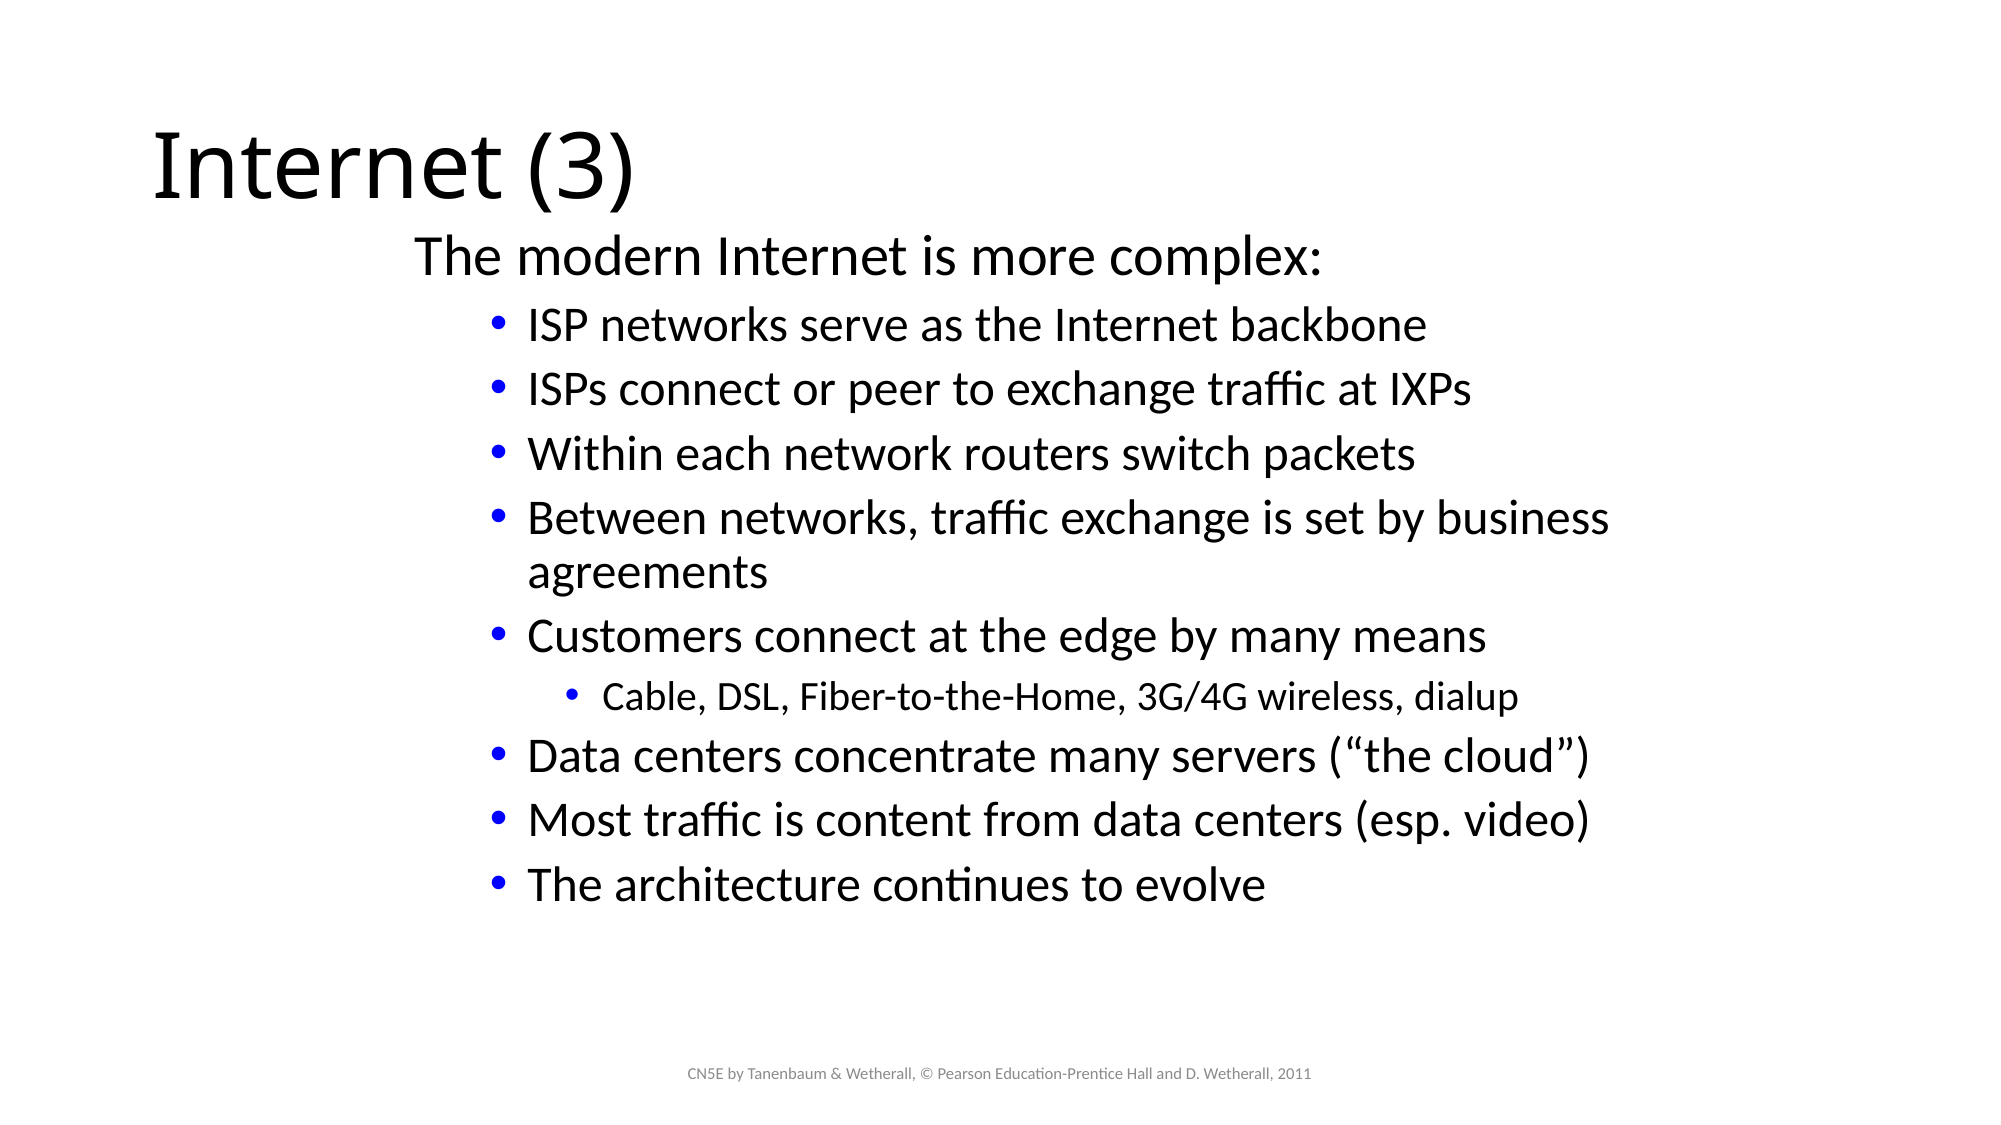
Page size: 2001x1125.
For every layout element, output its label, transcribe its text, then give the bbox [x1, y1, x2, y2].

footer CN5E by Tanenbaum & Wetherall, © Pearson Education-Prentice Hall and D. Wetherall, 2011 [662, 1042, 1338, 1103]
title Internet (3) [137, 59, 1863, 278]
list The modern Internet is more complex: ISP networks serve as the Internet backbone ISPs connect or peer to exchange traffic at IXPs Within each network routers switch packets Between networks, traffic exchange is set by business agreements Customers connect at the edge by many means Cable, DSL, Fiber-to-the-Home, 3G/4G wireless, dialup Data centers concentrate many servers (“the cloud”) Most traffic is content from data centers (esp. video) The architecture continues to evolve [399, 217, 1678, 972]
